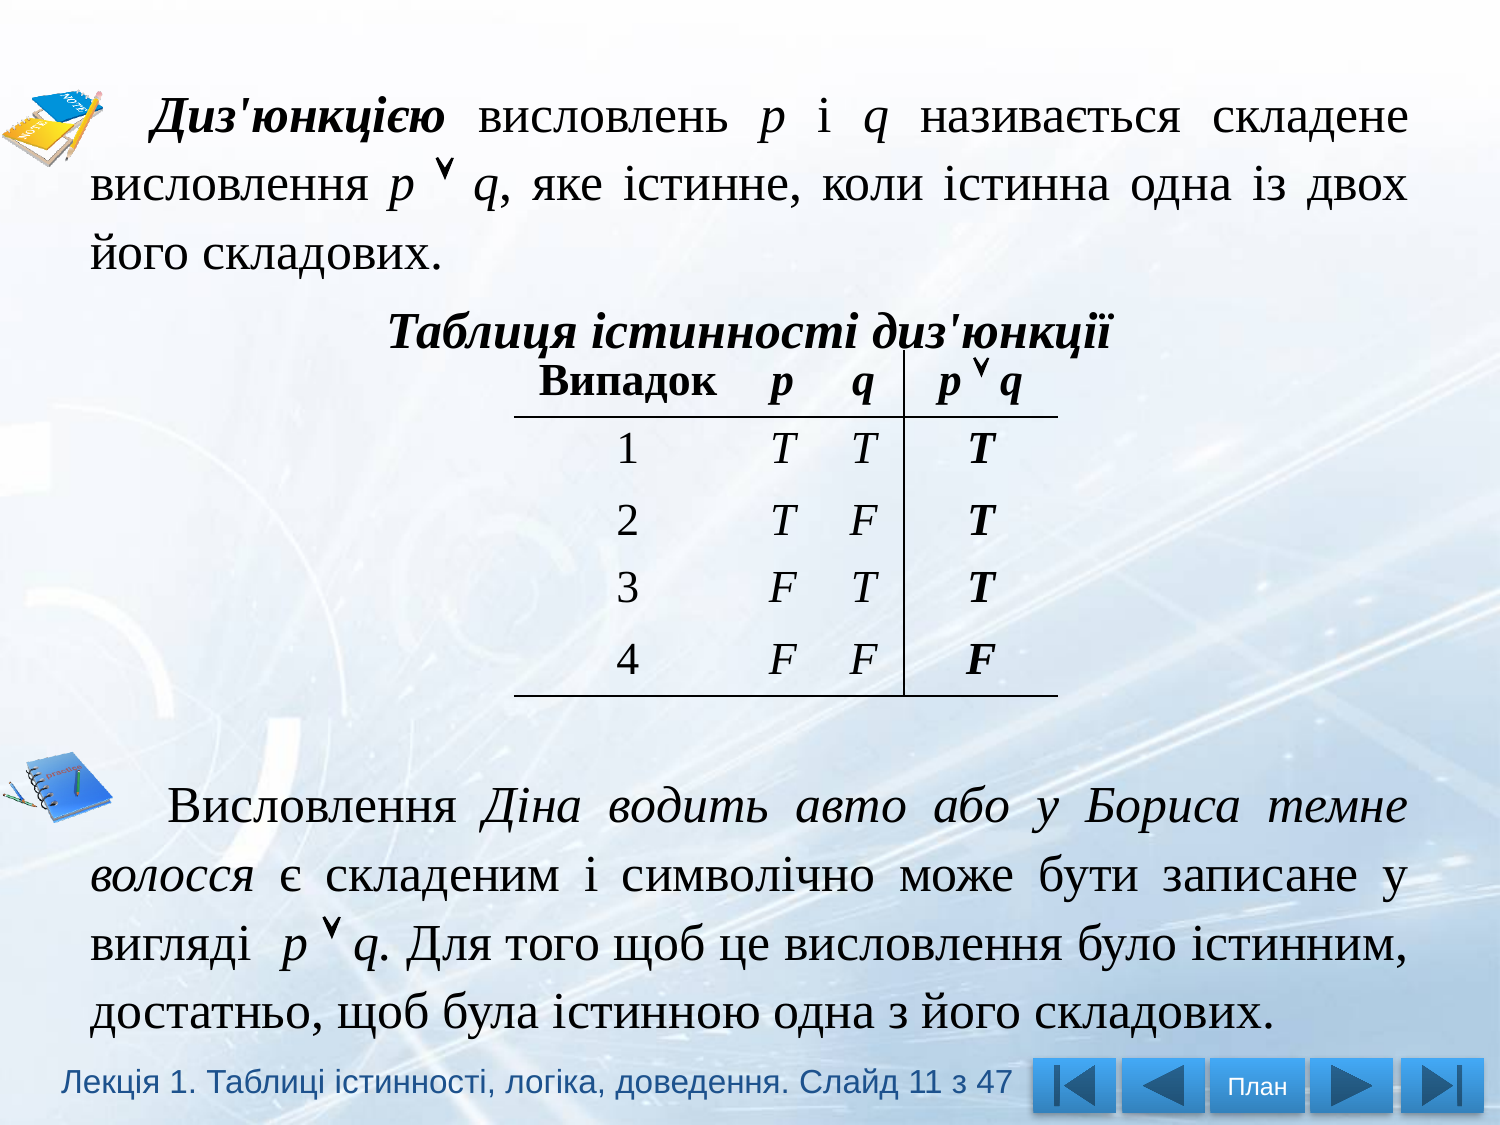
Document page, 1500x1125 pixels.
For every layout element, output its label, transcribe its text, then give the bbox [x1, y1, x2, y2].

picture [0, 0, 1500, 1125]
table_header p  q [905, 350, 1058, 416]
table_cell T [823, 418, 903, 489]
table_header q [823, 350, 903, 416]
table_cell 3 [514, 557, 742, 629]
table_header p [742, 350, 823, 416]
table_cell T [742, 489, 823, 557]
table_cell F [823, 489, 903, 557]
table_cell T [823, 557, 903, 629]
table_cell F [823, 629, 903, 695]
table_cell T [905, 557, 1058, 629]
list Диз'юнкцією висловлень р і q називається складене висловлення р  q, яке істинне, коли істинна одна із двох його складових. Таблиця істинності диз'юнкції Висловлення Діна водить авто або у Бориса темне волосся є складеним і символічно може бути записане у вигляді р  q. Для того щоб це висловлення було істинним, достатньо, щоб була істинною одна з його складових. [75, 66, 1425, 1058]
table_cell 2 [514, 489, 742, 557]
table_cell F [742, 629, 823, 695]
table_cell 4 [514, 629, 742, 695]
table_cell T [905, 489, 1058, 557]
table_cell T [742, 418, 823, 489]
table_cell F [905, 629, 1058, 695]
table_header Випадок [514, 350, 742, 416]
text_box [1033, 1058, 1484, 1114]
text_box Лекція 1. Таблиці істинності, логіка, доведення. Слайд 11 з 47 [46, 1052, 1030, 1107]
table_cell T [905, 418, 1058, 489]
table_cell F [742, 557, 823, 629]
table_cell 1 [514, 418, 742, 489]
